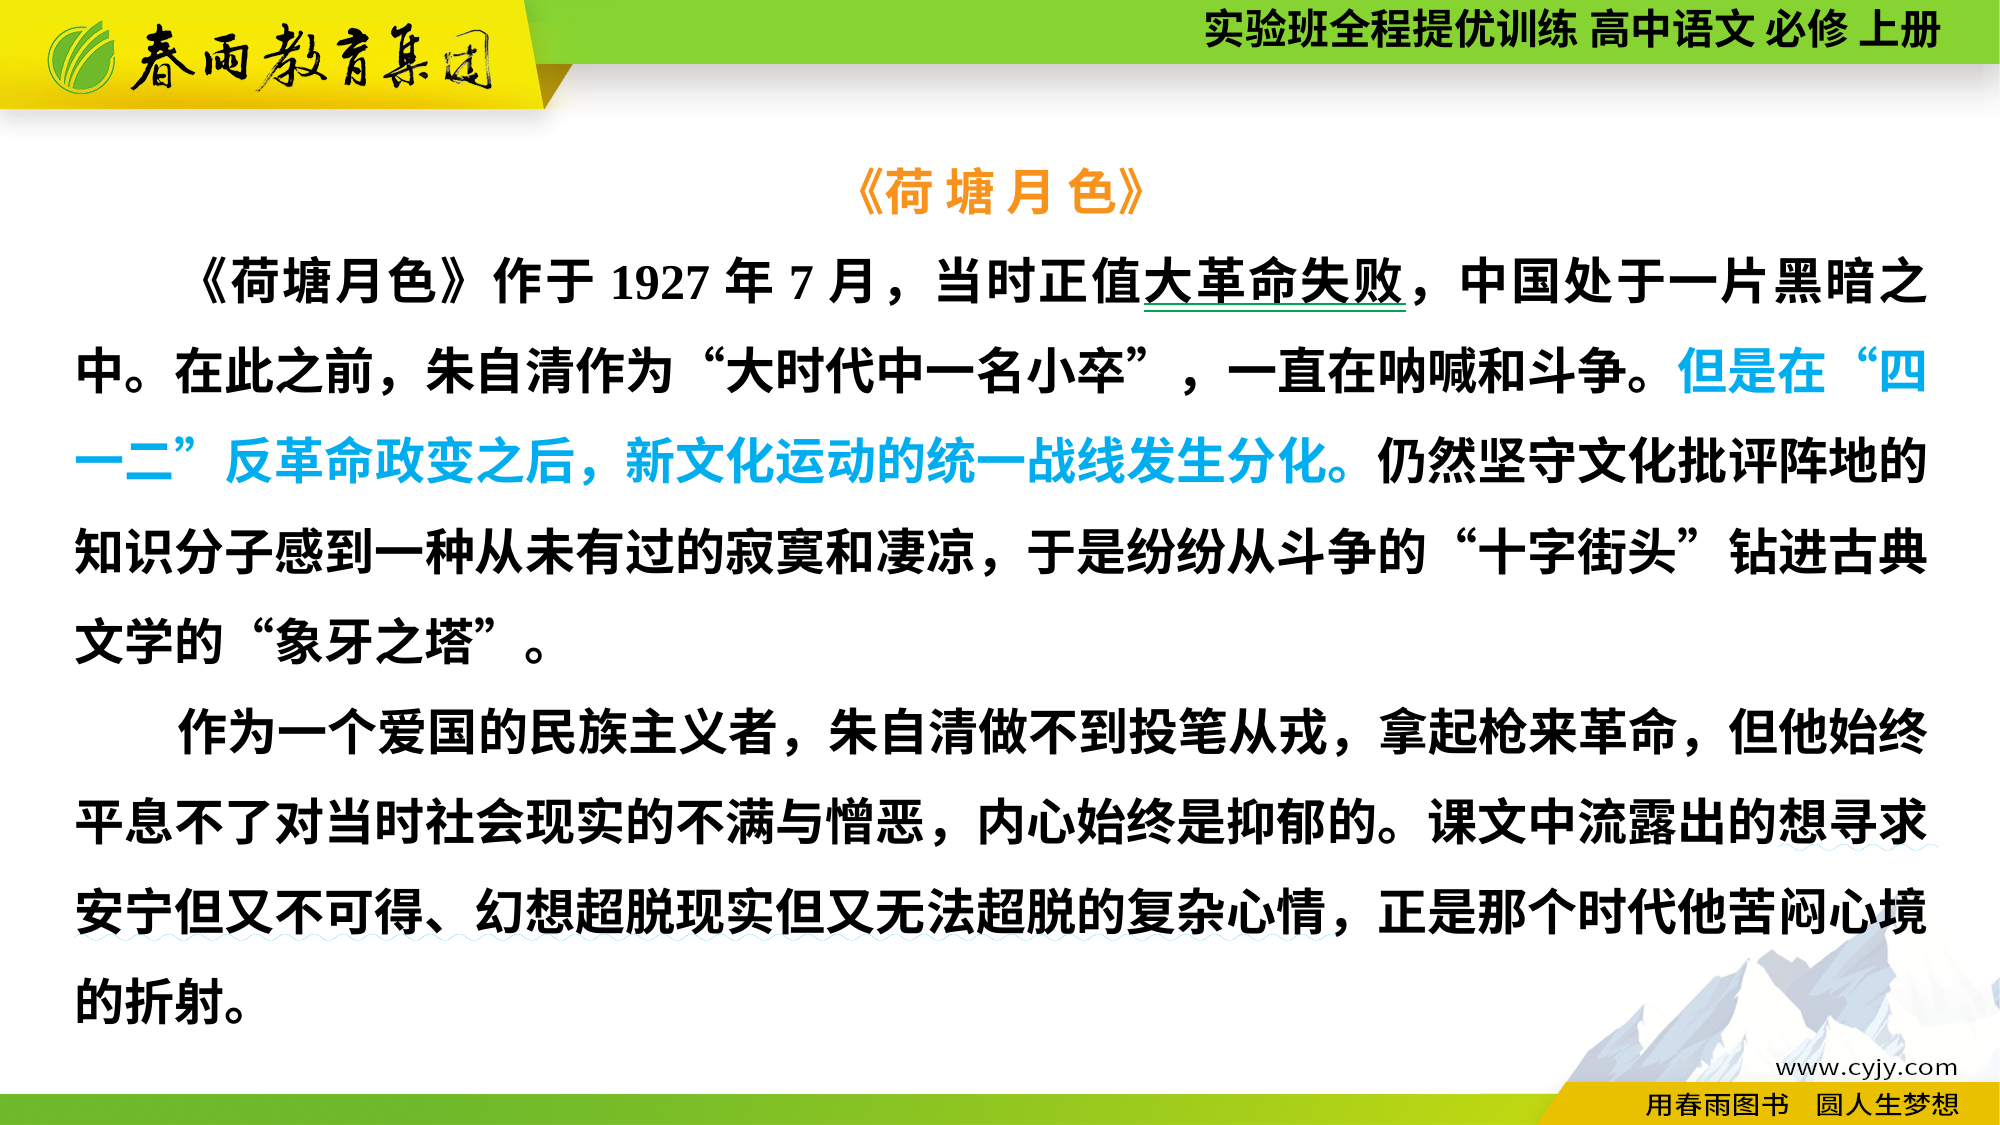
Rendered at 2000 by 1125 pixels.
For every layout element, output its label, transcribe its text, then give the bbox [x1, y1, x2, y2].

picture [0, 0, 2000, 1125]
list 《荷 塘 月 色》 《荷塘月色》作于1927年7月，当时正值大革命失败，中国处于一片黑暗之中。在此之前，朱自清作为“大时代中一名小卒”，一直在呐喊和斗争。但是在“四一二”反革命政变之后，新文化运动的统一战线发生分化。仍然坚守文化批评阵地的知识分子感到一种从未有过的寂寞和凄凉，于是纷纷从斗争的“十字街头”钻进古典文学的“象牙之塔”。 作为一个爱国的民族主义者，朱自清做不到投笔从戎，拿起枪来革命，但他始终平息不了对当时社会现实的不满与憎恶，内心始终是抑郁的。课文中流露出的想寻求安宁但又不可得、幻想超脱现实但又无法超脱的复杂心情，正是那个时代他苦闷心境的折射。 [59, 122, 1944, 1035]
